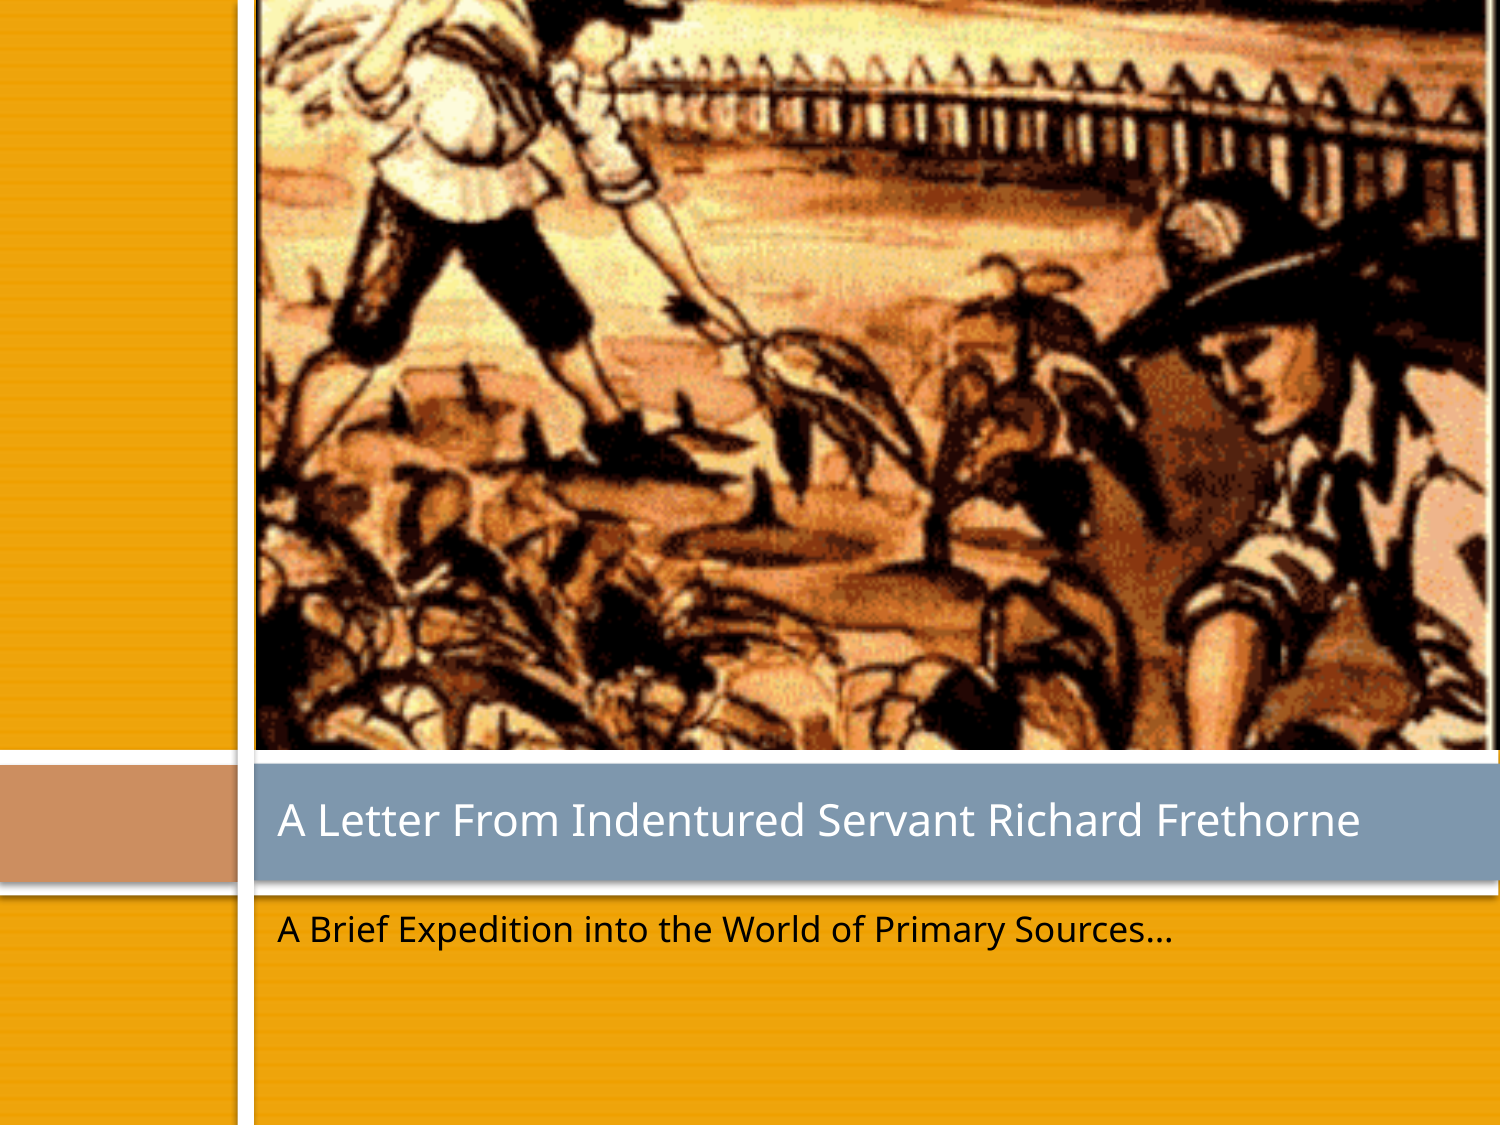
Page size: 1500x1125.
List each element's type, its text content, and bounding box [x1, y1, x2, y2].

list A Brief Expedition into the World of Primary Sources… [262, 900, 1463, 1013]
title A Letter From Indentured Servant Richard Frethorne [262, 762, 1463, 875]
picture [255, 0, 1500, 750]
